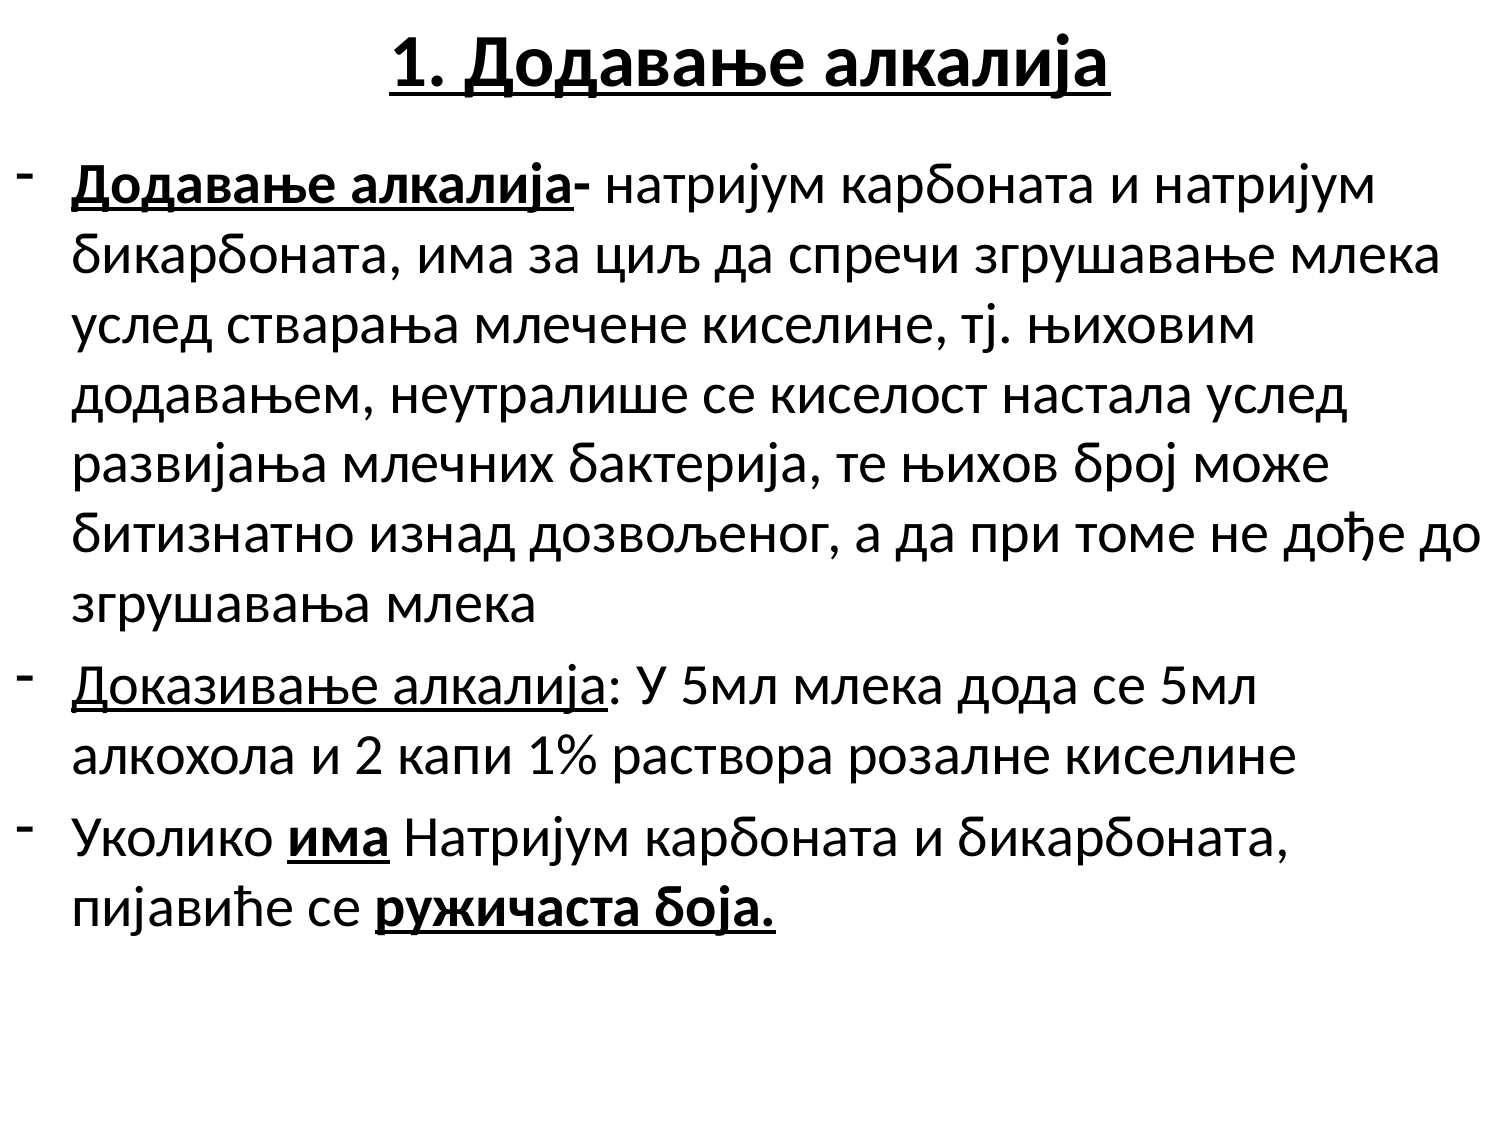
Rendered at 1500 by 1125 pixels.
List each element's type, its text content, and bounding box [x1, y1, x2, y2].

title 1. Додавање алкалија [0, 0, 1500, 114]
list Додавање алкалија- натријум карбоната и натријум бикарбоната, има за циљ да спречи згрушавање млека услед стварања млечене киселине, тј. њиховим додавањем, неутралише се киселост настала услед развијања млечних бактерија, те њихов број може битизнатно изнад дозвољеног, а да при томе не дође до згрушавања млека Доказивање алкалија: У 5мл млека дода се 5мл алкохола и 2 капи 1% раствора розалне киселине Уколико има Натријум карбоната и бикарбоната, пијавиће се ружичаста боја. [0, 137, 1500, 1125]
